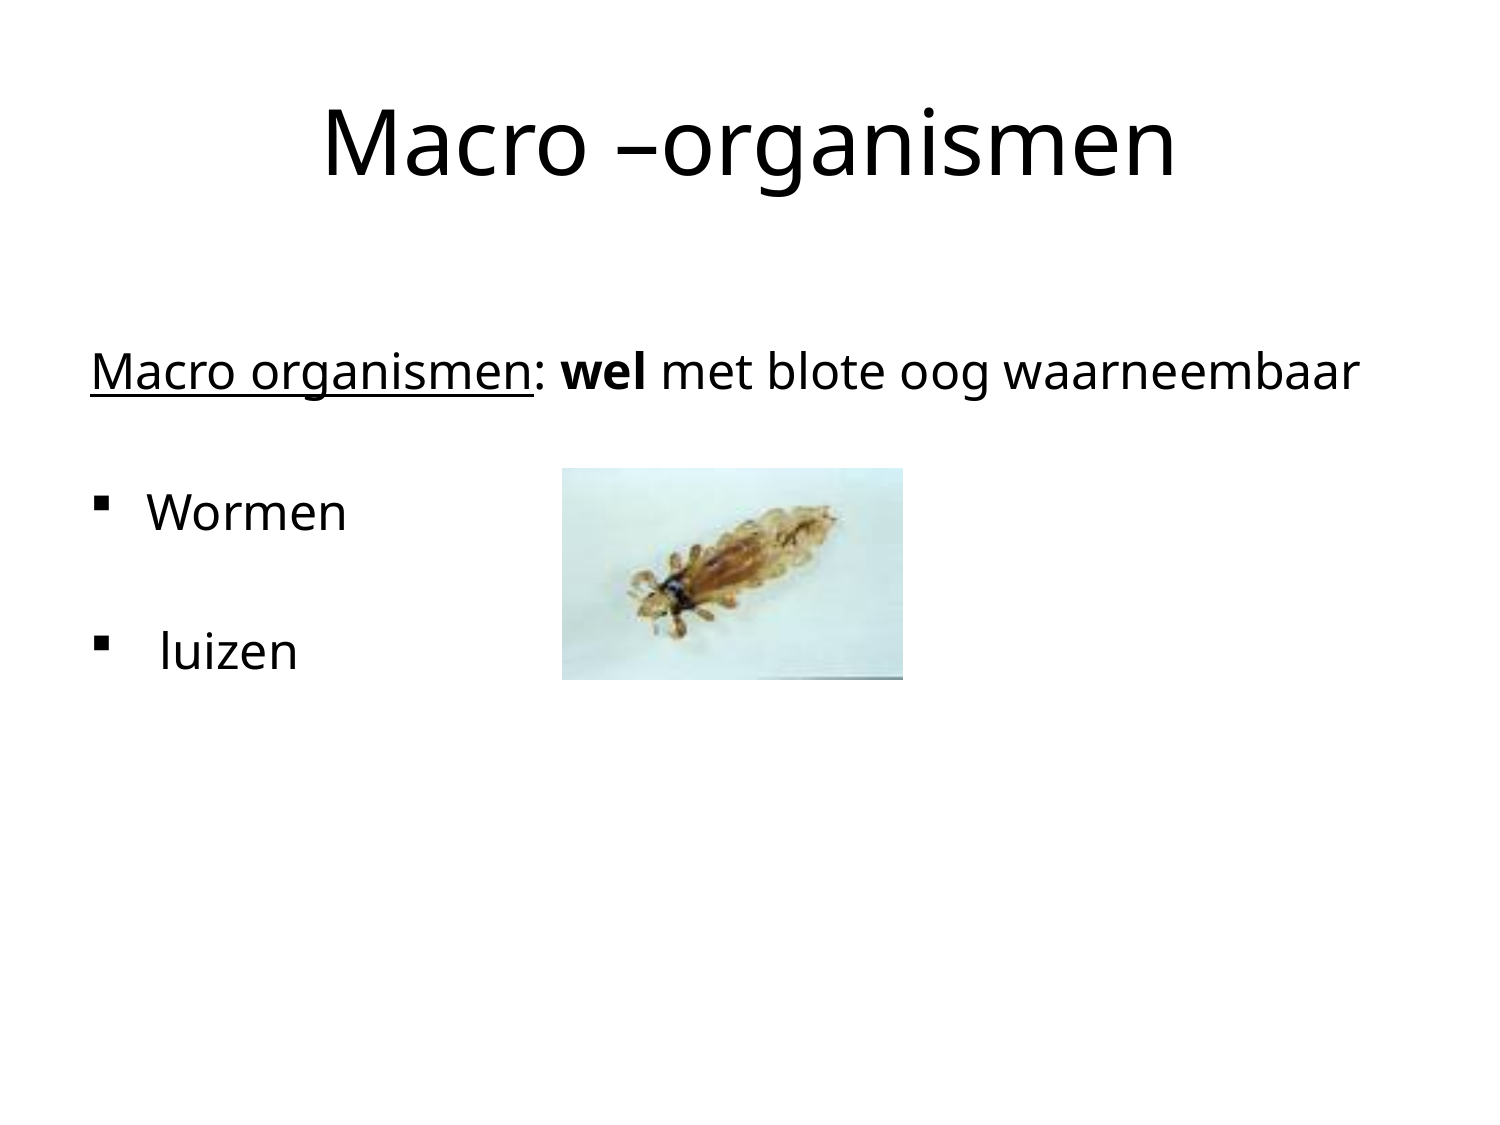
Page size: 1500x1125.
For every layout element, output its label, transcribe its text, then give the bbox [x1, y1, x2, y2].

picture [562, 468, 903, 680]
title Macro –organismen [75, 45, 1425, 233]
list Macro organismen: wel met blote oog waarneembaar Wormen luizen [75, 262, 1500, 1005]
